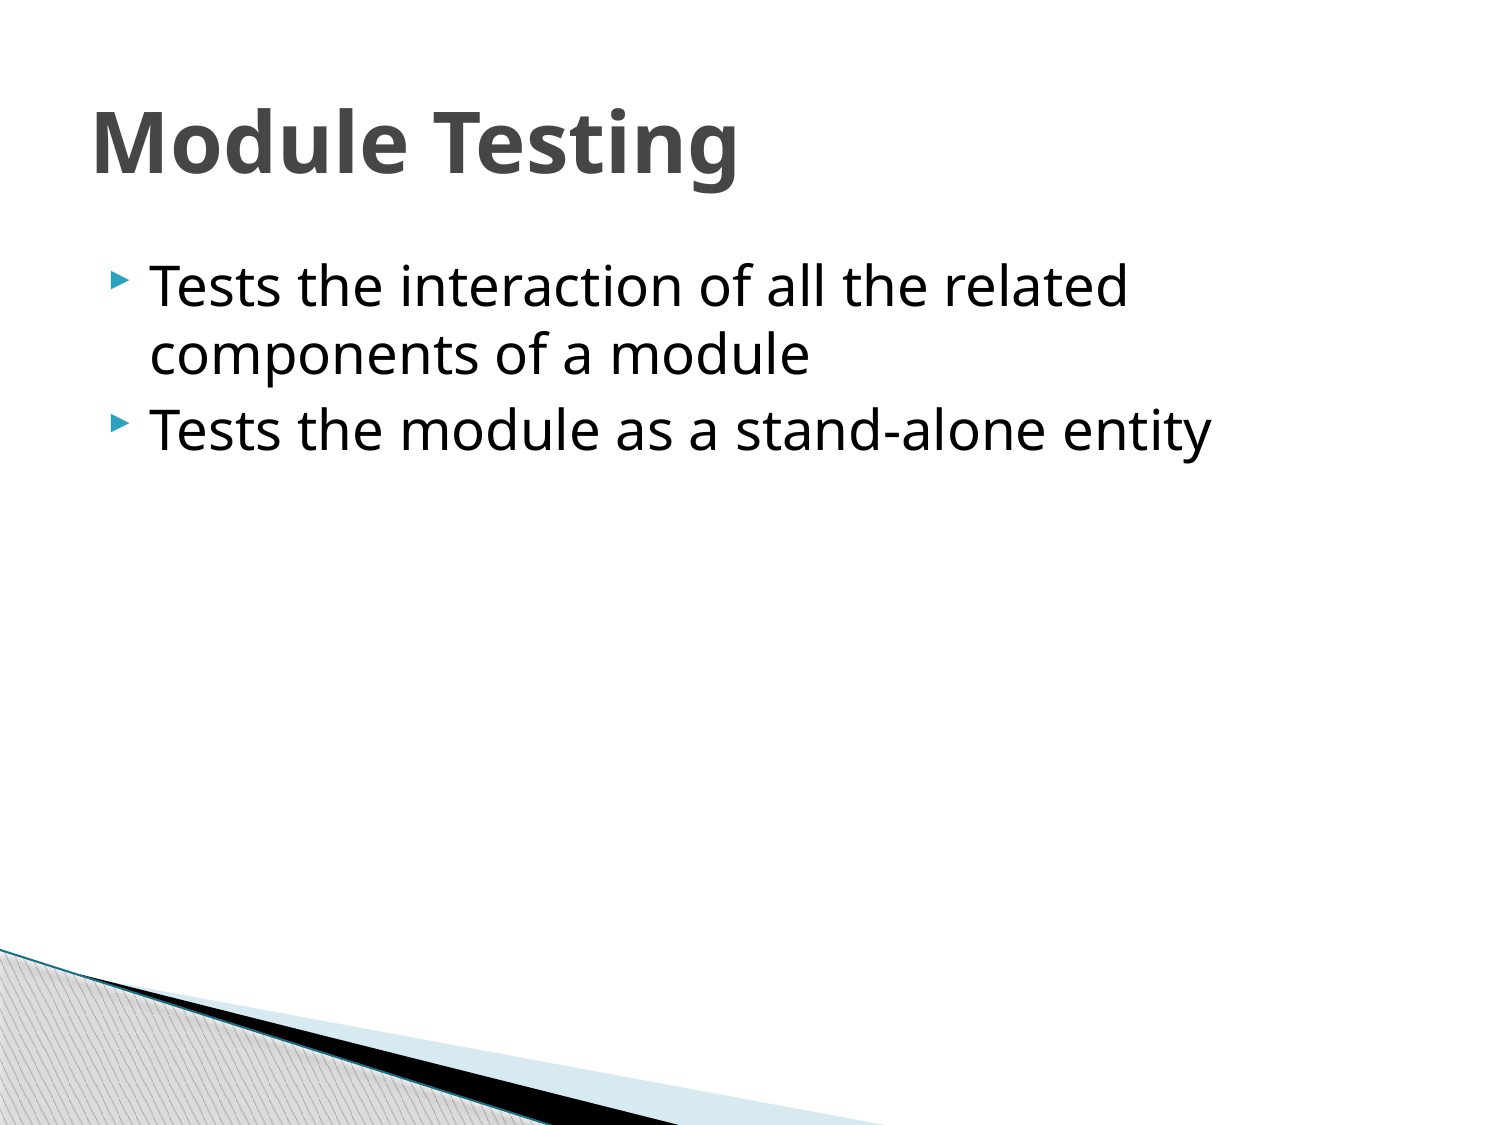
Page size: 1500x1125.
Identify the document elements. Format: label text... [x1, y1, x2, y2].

title Module Testing [75, 45, 1425, 233]
list Tests the interaction of all the related components of a module Tests the module as a stand-alone entity [75, 243, 1424, 986]
